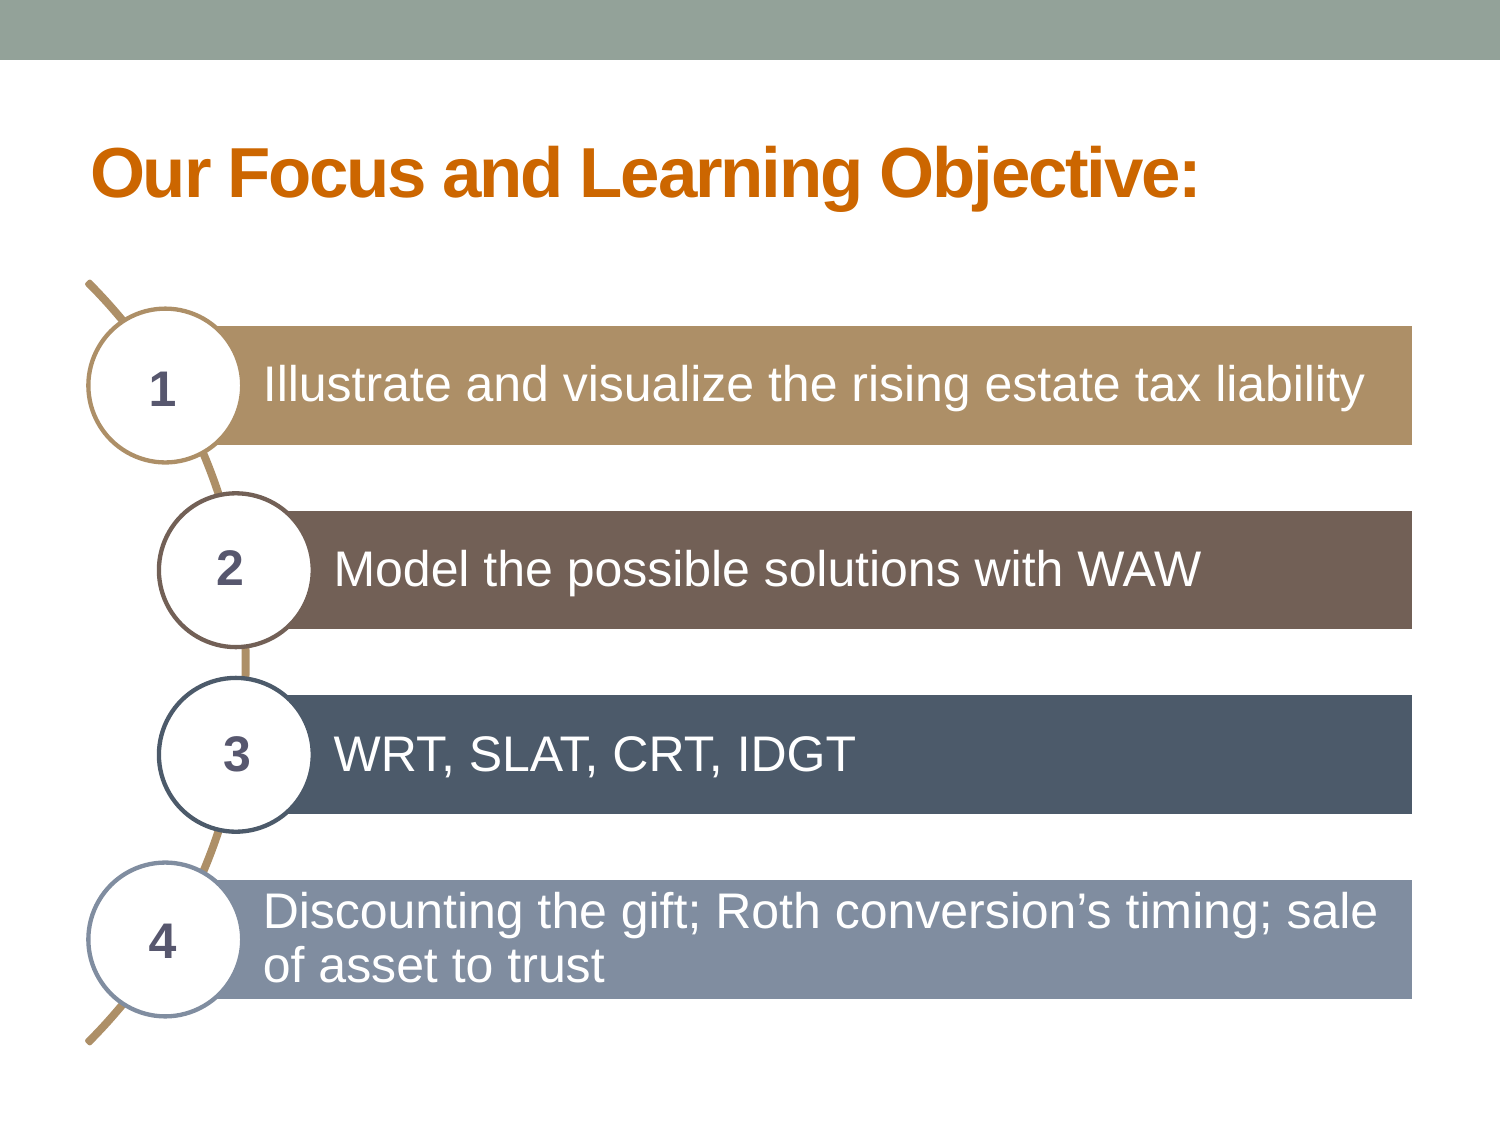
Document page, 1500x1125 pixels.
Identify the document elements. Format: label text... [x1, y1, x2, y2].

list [74, 262, 1426, 1063]
title Our Focus and Learning Objective: [75, 87, 1425, 250]
